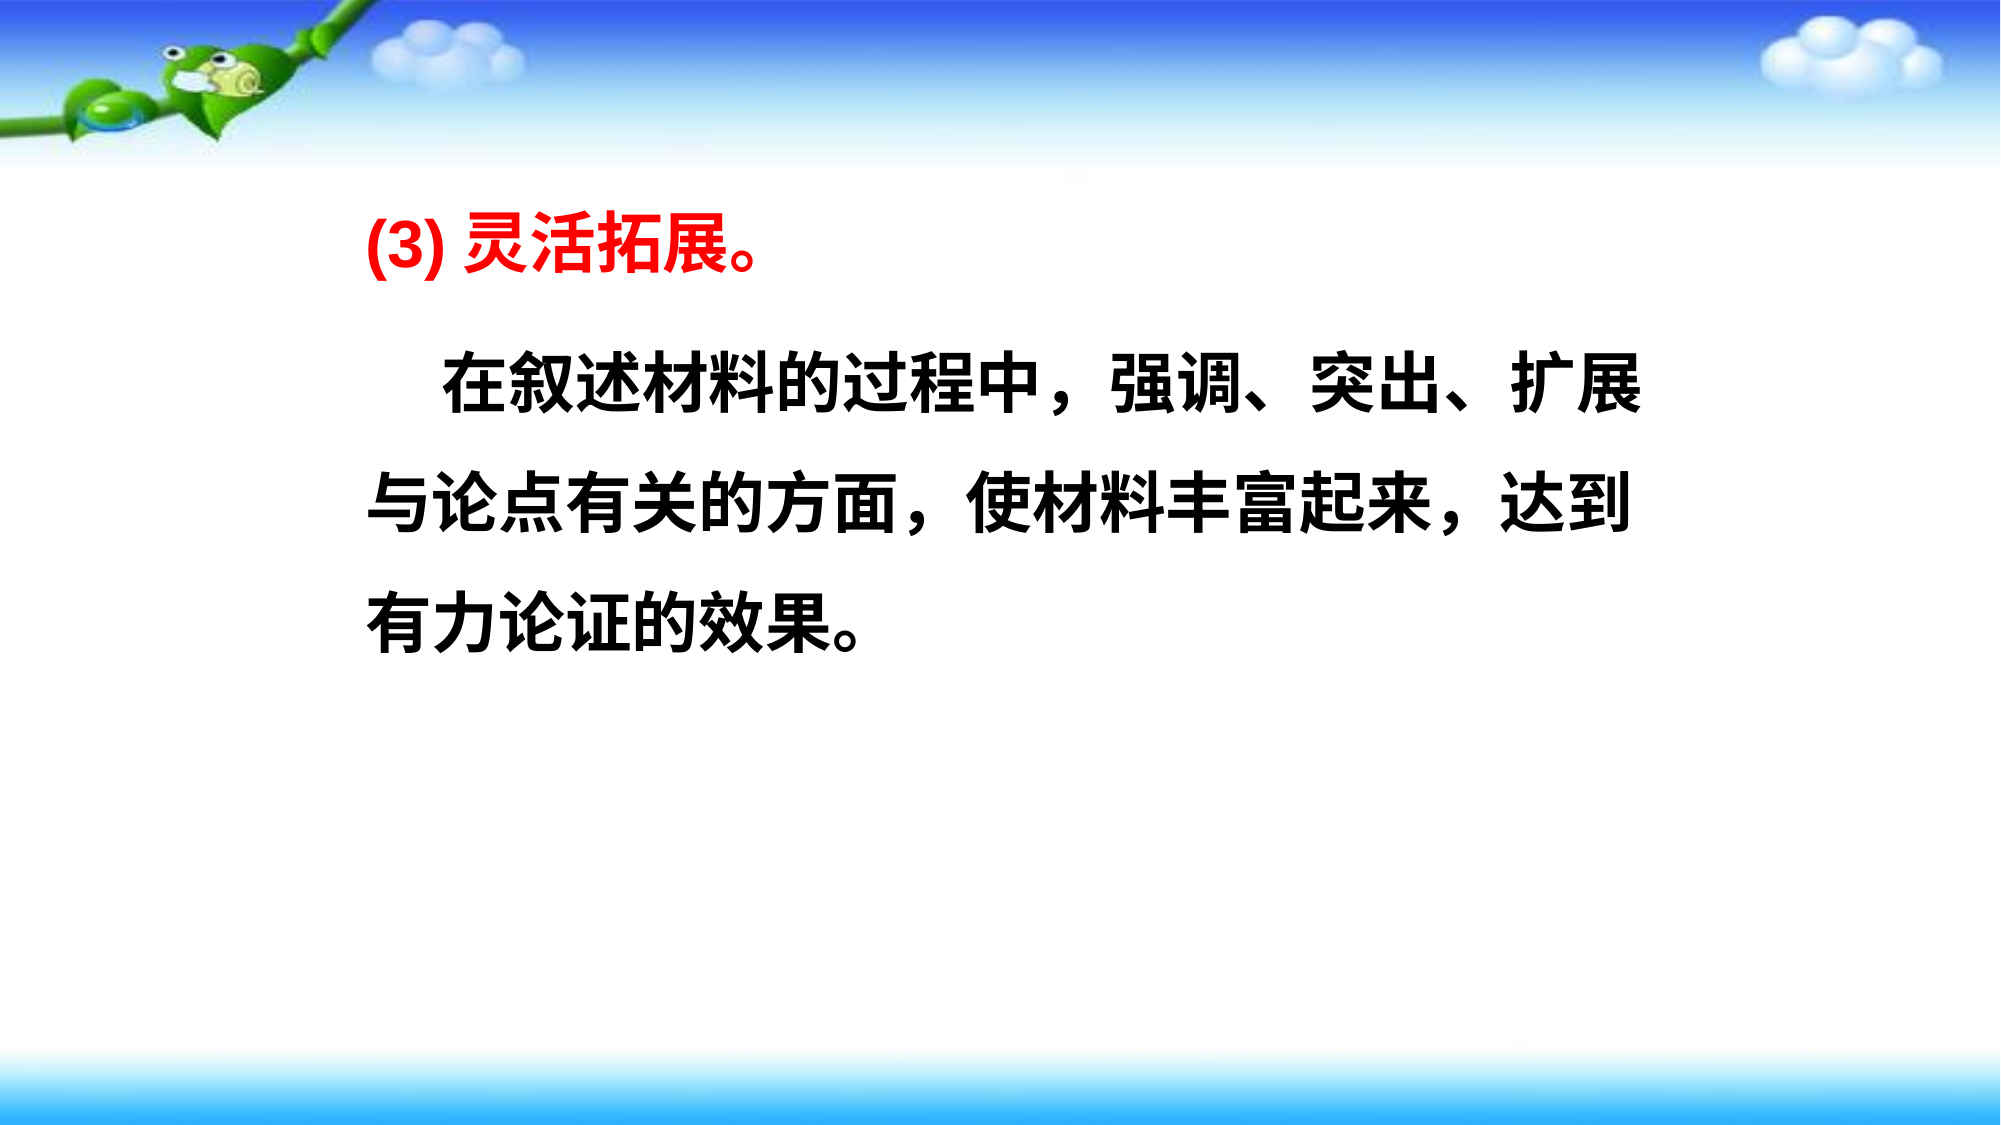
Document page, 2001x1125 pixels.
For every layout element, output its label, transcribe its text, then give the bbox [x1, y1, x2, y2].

picture [0, 0, 2001, 1125]
text_box (3)灵活拓展。 在叙述材料的过程中，强调、突出、扩展与论点有关的方面，使材料丰富起来，达到有力论证的效果。 [350, 153, 1686, 669]
